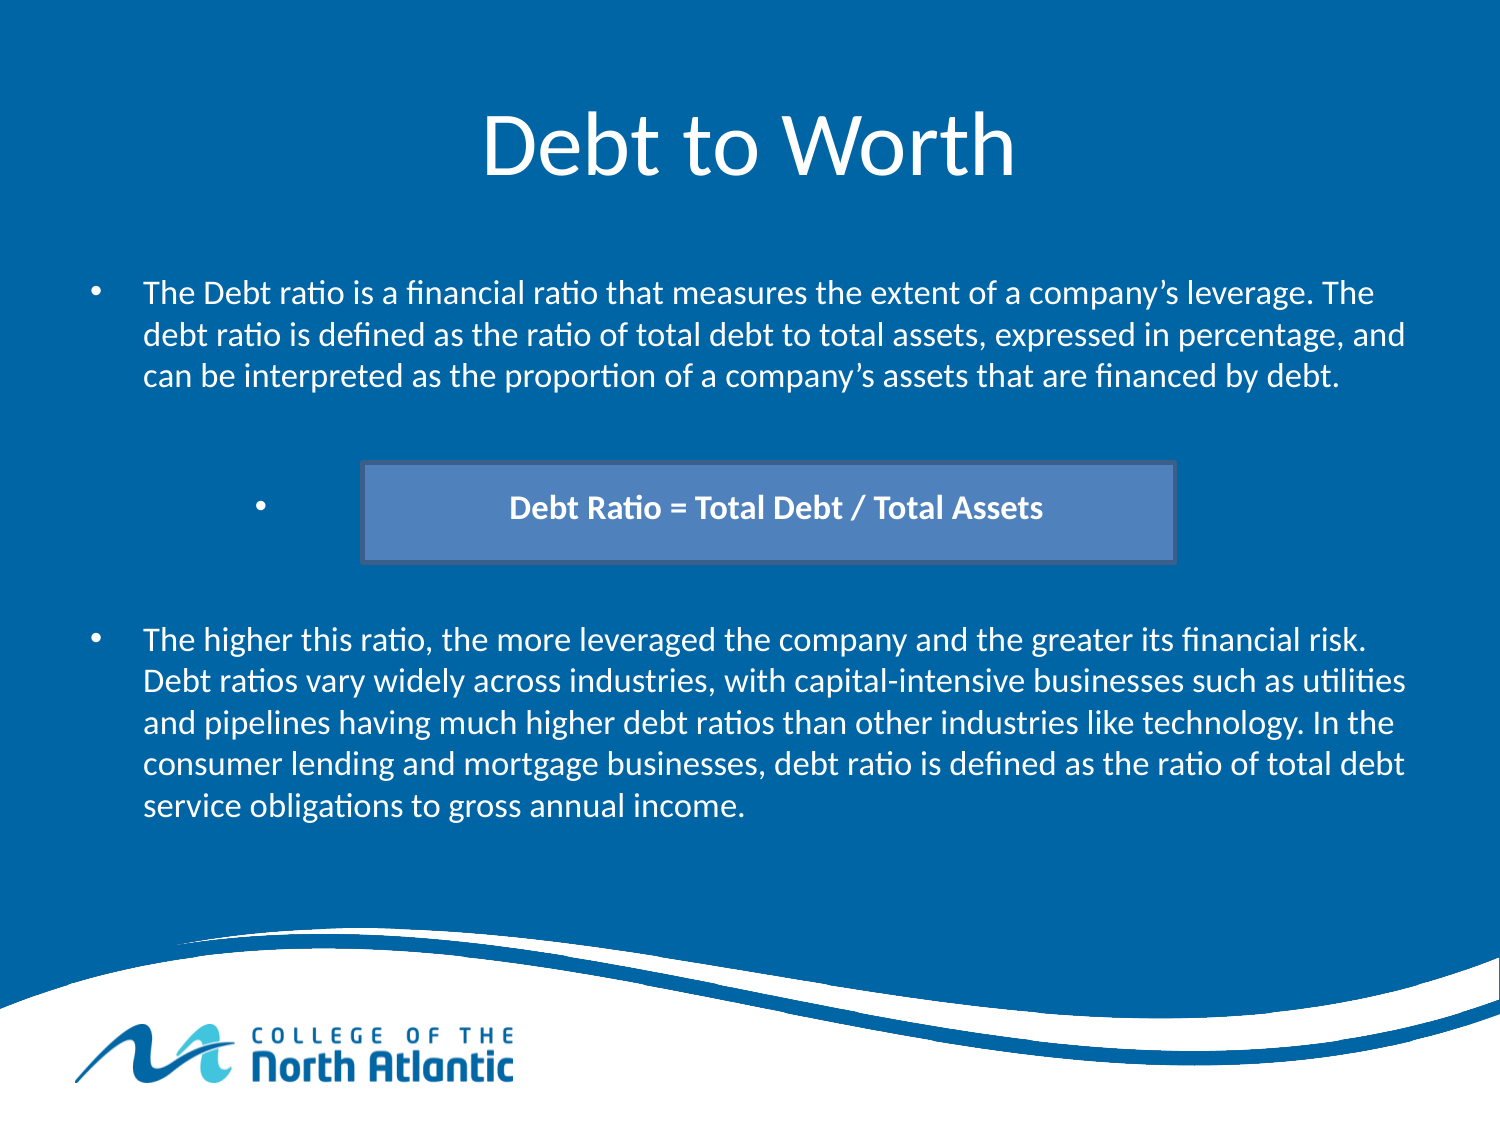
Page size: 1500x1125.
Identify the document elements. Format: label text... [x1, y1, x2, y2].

title Debt to Worth [75, 45, 1425, 233]
picture [0, 928, 1500, 1125]
list The Debt ratio is a financial ratio that measures the extent of a company’s leverage. The debt ratio is defined as the ratio of total debt to total assets, expressed in percentage, and can be interpreted as the proportion of a company’s assets that are financed by debt. Debt Ratio = Total Debt / Total Assets The higher this ratio, the more leveraged the company and the greater its financial risk. Debt ratios vary widely across industries, with capital-intensive businesses such as utilities and pipelines having much higher debt ratios than other industries like technology. In the consumer lending and mortgage businesses, debt ratio is defined as the ratio of total debt service obligations to gross annual income. [75, 262, 1425, 900]
